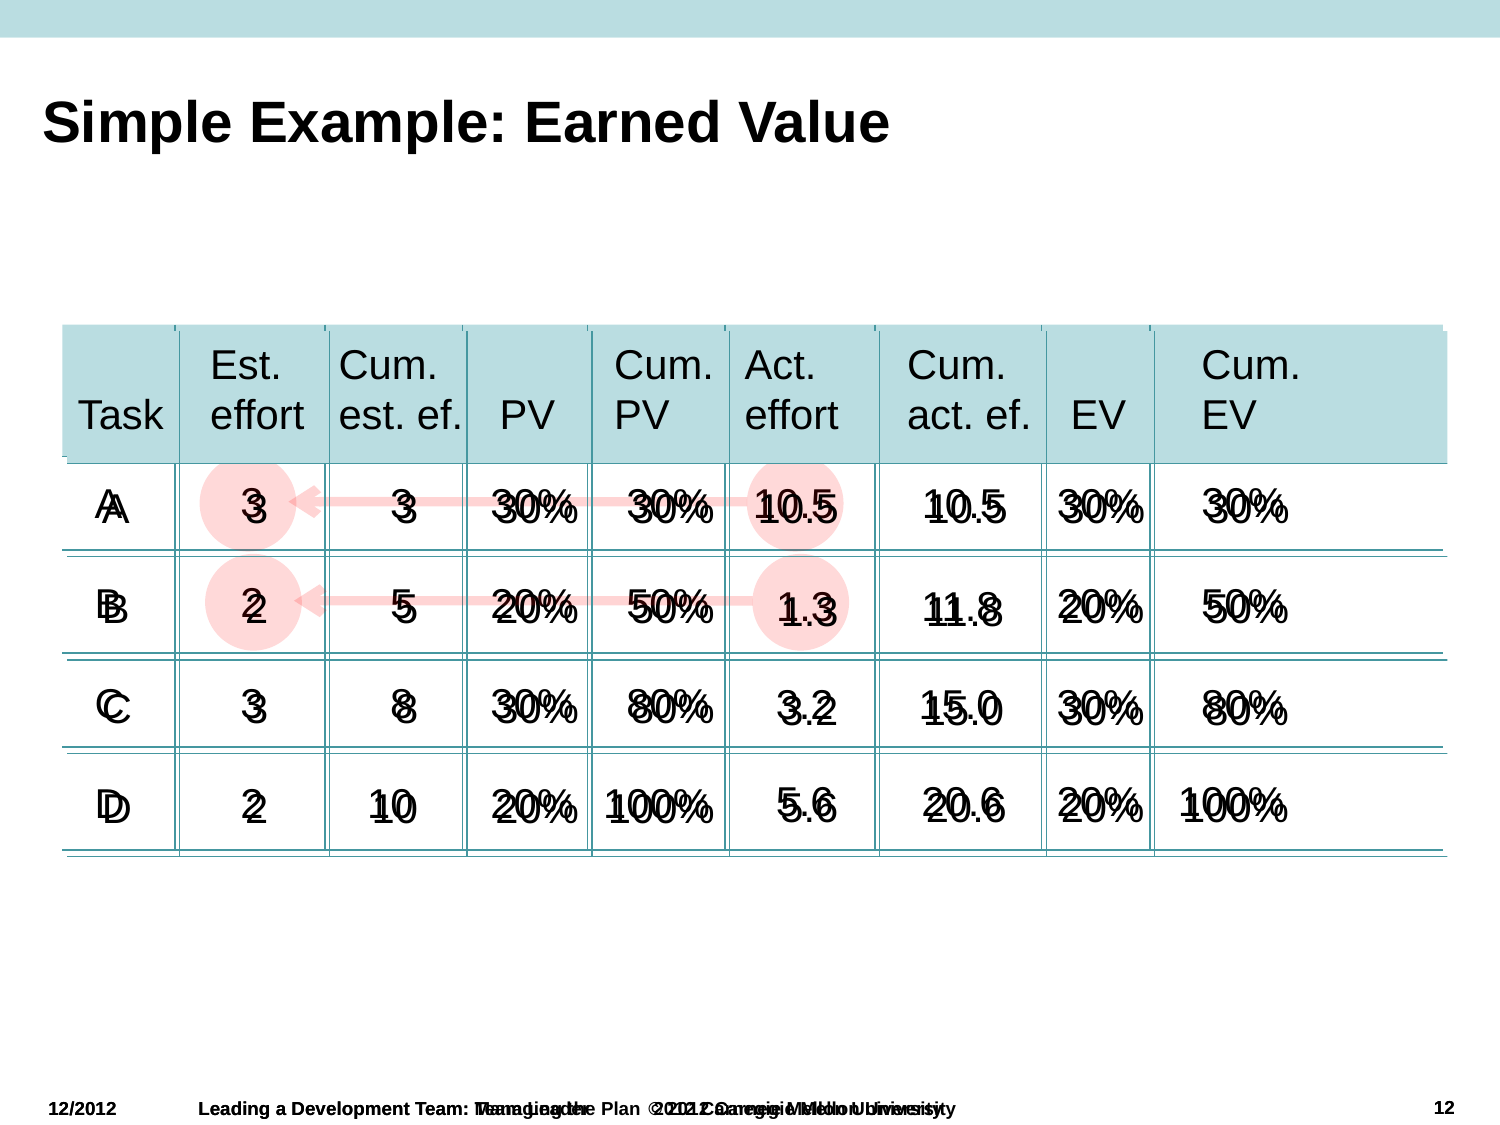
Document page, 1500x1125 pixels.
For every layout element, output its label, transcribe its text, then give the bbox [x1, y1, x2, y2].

title Simple Example: Earned Value [42, 97, 1438, 154]
picture [52, 325, 1448, 859]
